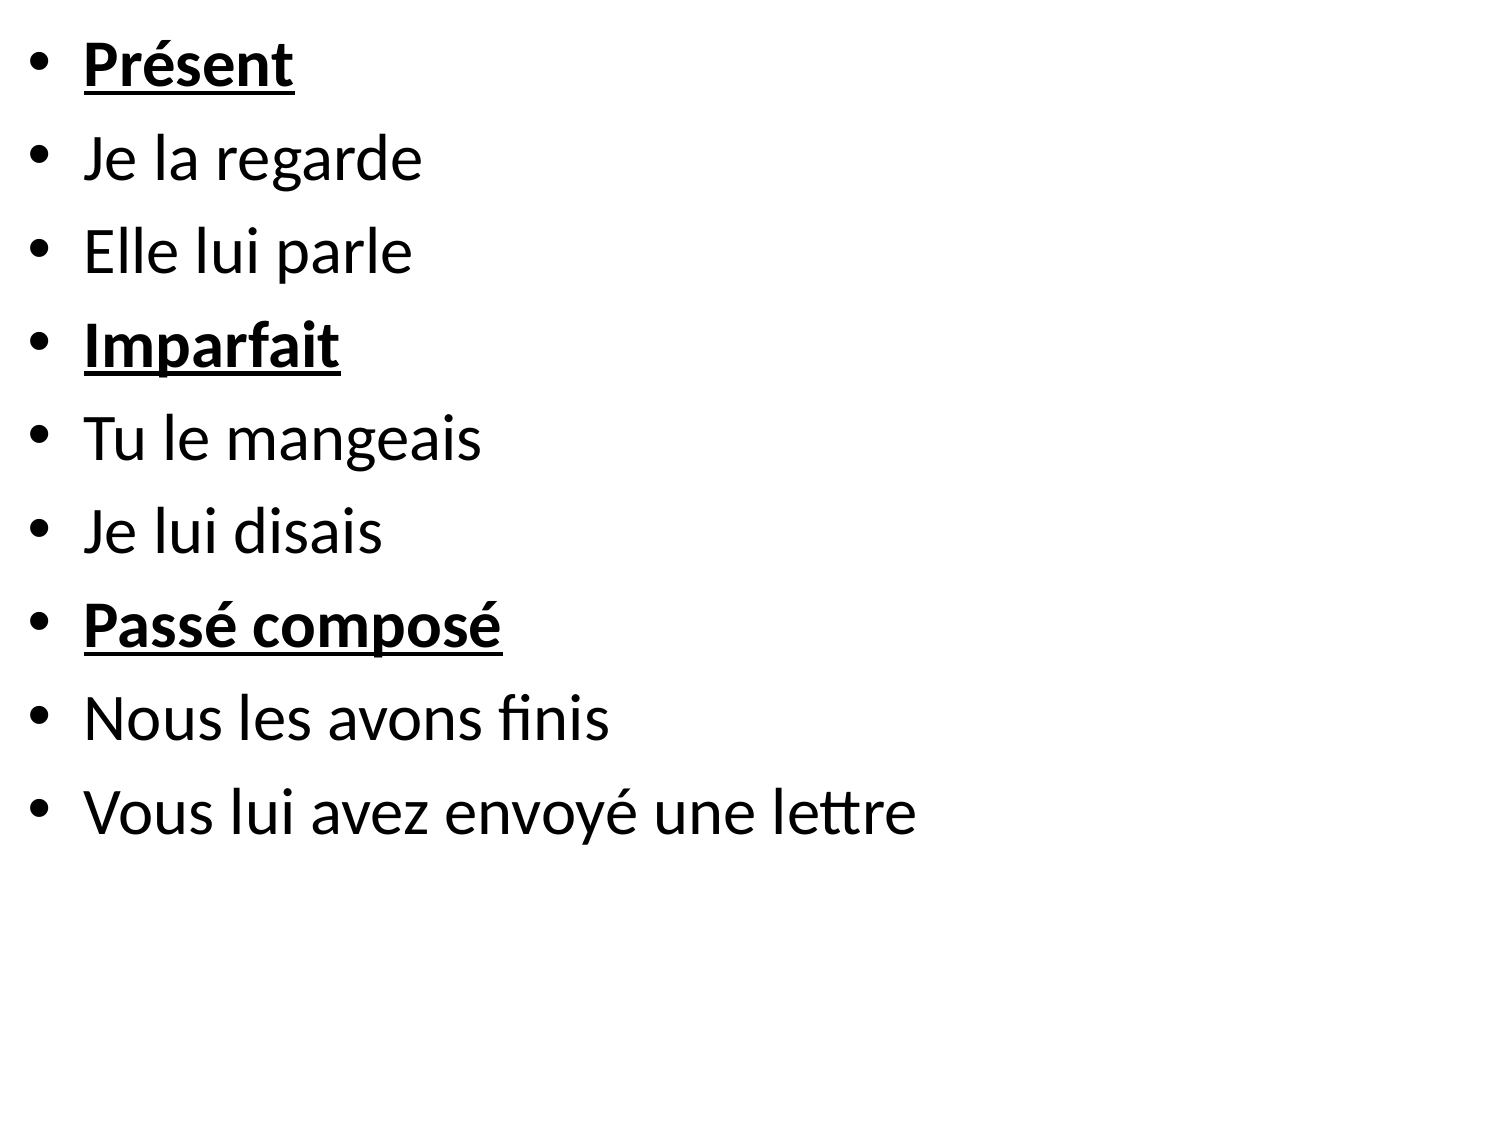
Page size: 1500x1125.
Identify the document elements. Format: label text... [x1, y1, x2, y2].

list Présent Je la regarde Elle lui parle Imparfait Tu le mangeais Je lui disais Passé composé Nous les avons finis Vous lui avez envoyé une lettre [12, 12, 1488, 1113]
